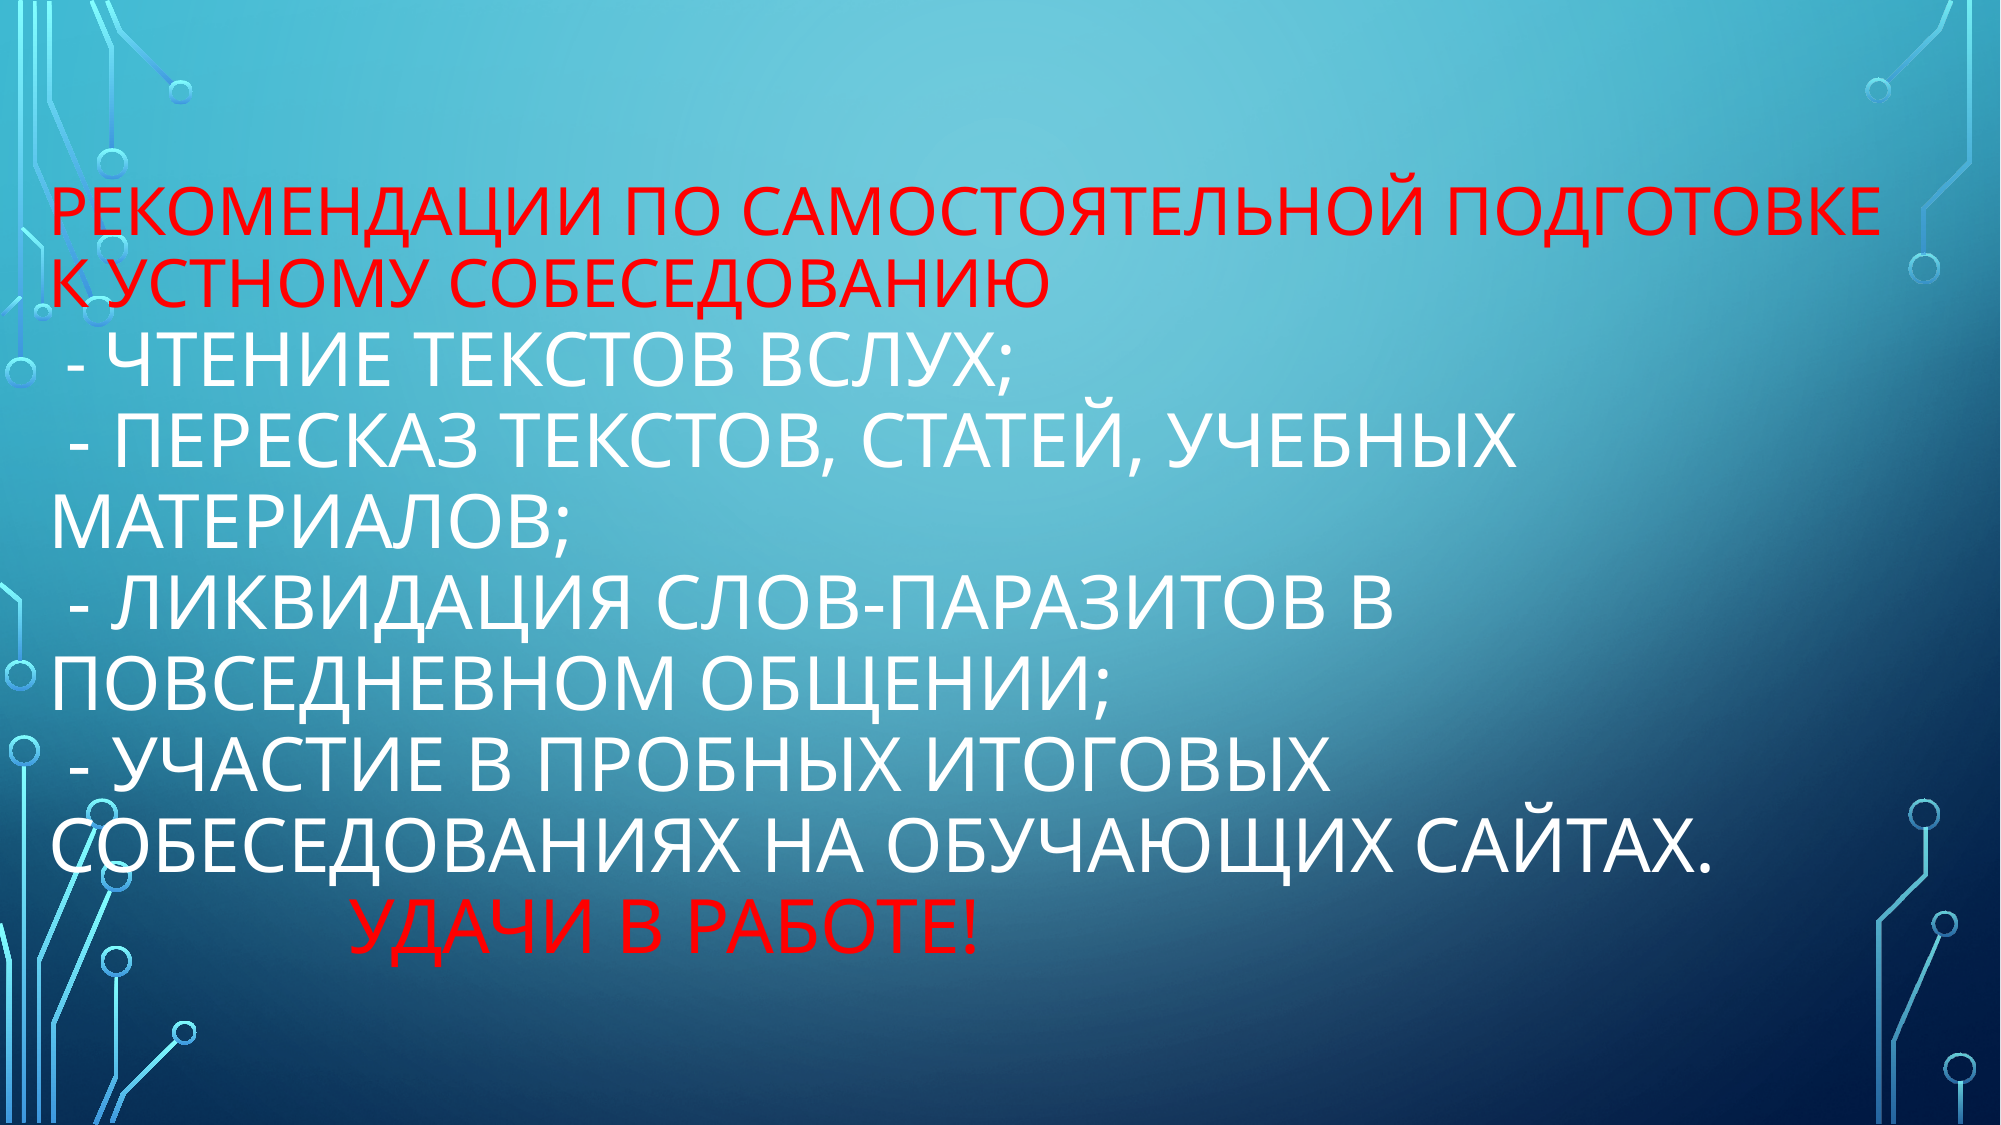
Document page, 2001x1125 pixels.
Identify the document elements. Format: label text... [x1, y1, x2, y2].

title РЕКОМЕНДАЦИИ ПО САМОСТОЯТЕЛЬНОЙ ПОДГОТОВКЕ К УСТНОМУ СОБЕСЕДОВАНИЮ - чТЕНИЕ текстОВ вслух; - перескаЗ текстОВ, СТАТЕЙ, УЧЕБНЫХ МАТЕРИАЛОВ; - ЛИКВИДАЦИЯ слов-паразитов В ПОВСЕДНЕВНОМ ОБЩЕНИИ; - УЧАСТИЕ В пробных итоговых собеседованиях НА ОБУЧАЮЩИХ САЙТАХ. УДАЧИ В РАБОТЕ! [33, 52, 1944, 1095]
